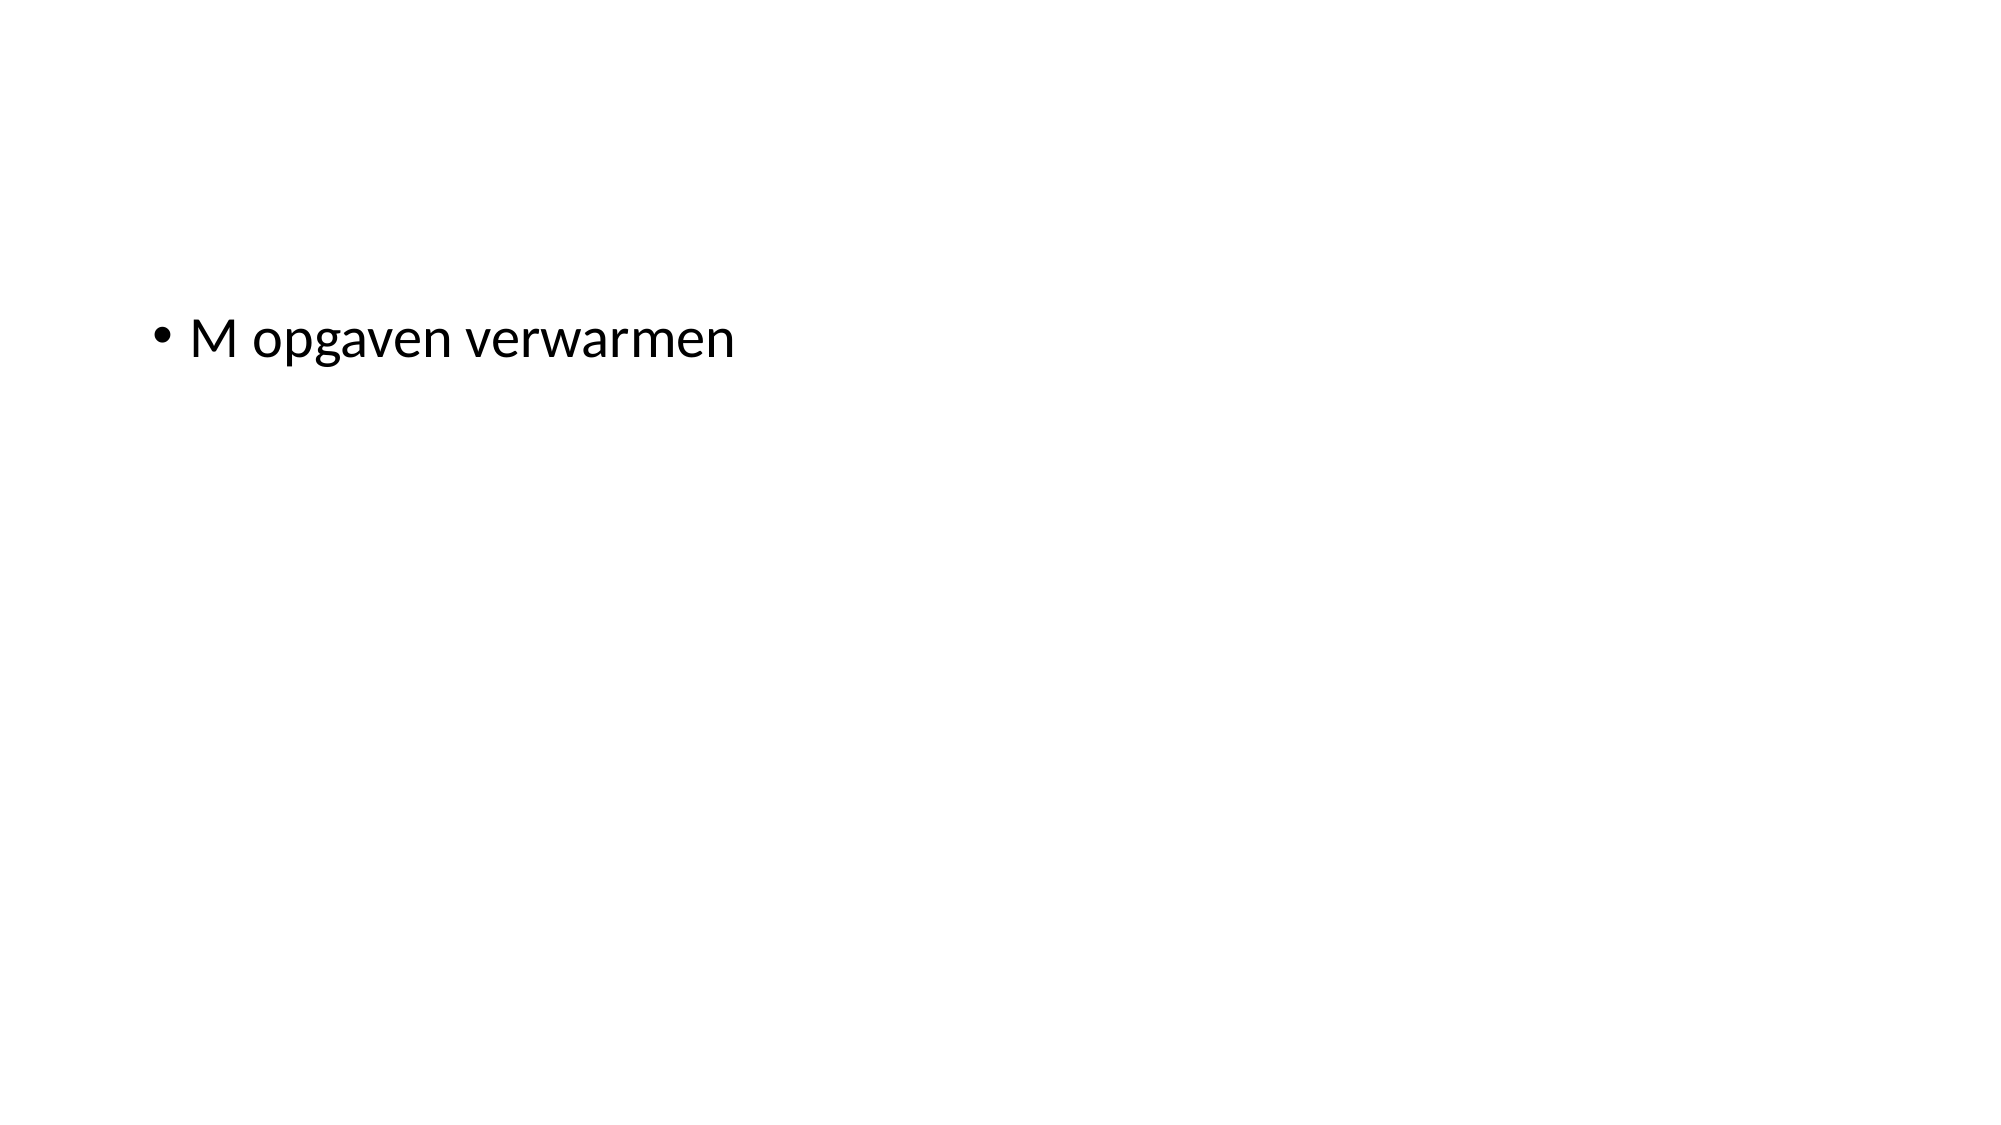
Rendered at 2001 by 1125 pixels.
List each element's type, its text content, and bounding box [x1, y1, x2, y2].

list M opgaven verwarmen [137, 299, 1863, 1014]
